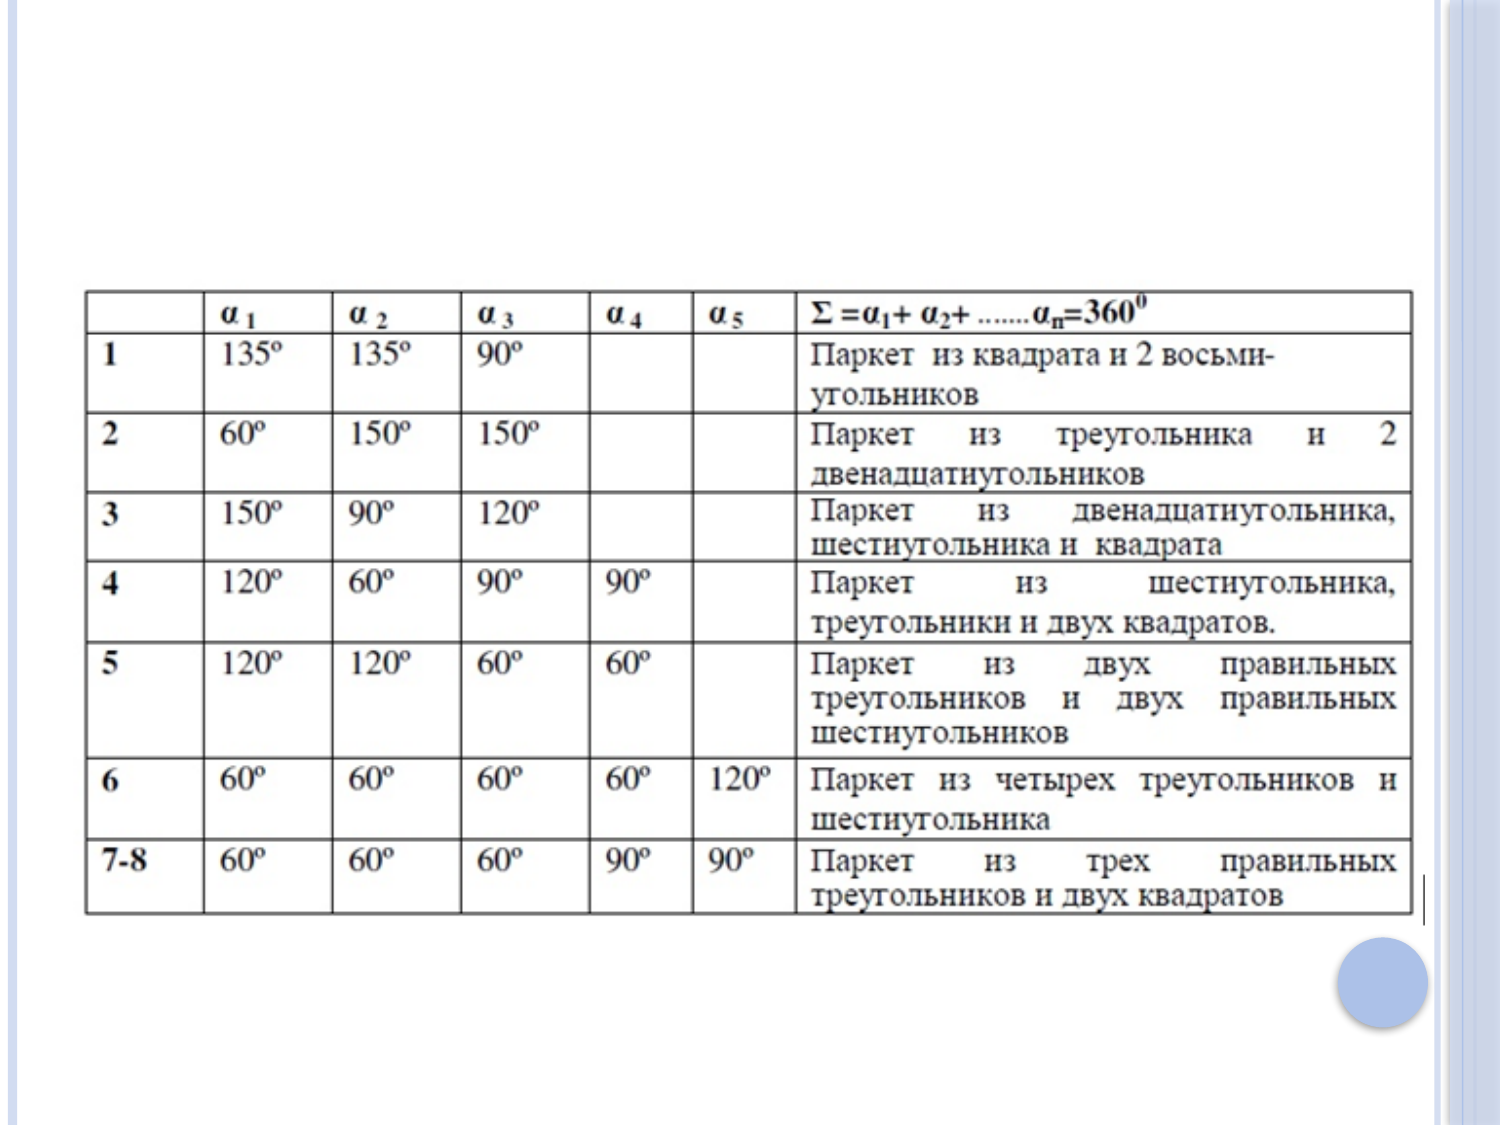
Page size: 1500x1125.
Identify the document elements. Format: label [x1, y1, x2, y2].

list [52, 278, 1426, 930]
